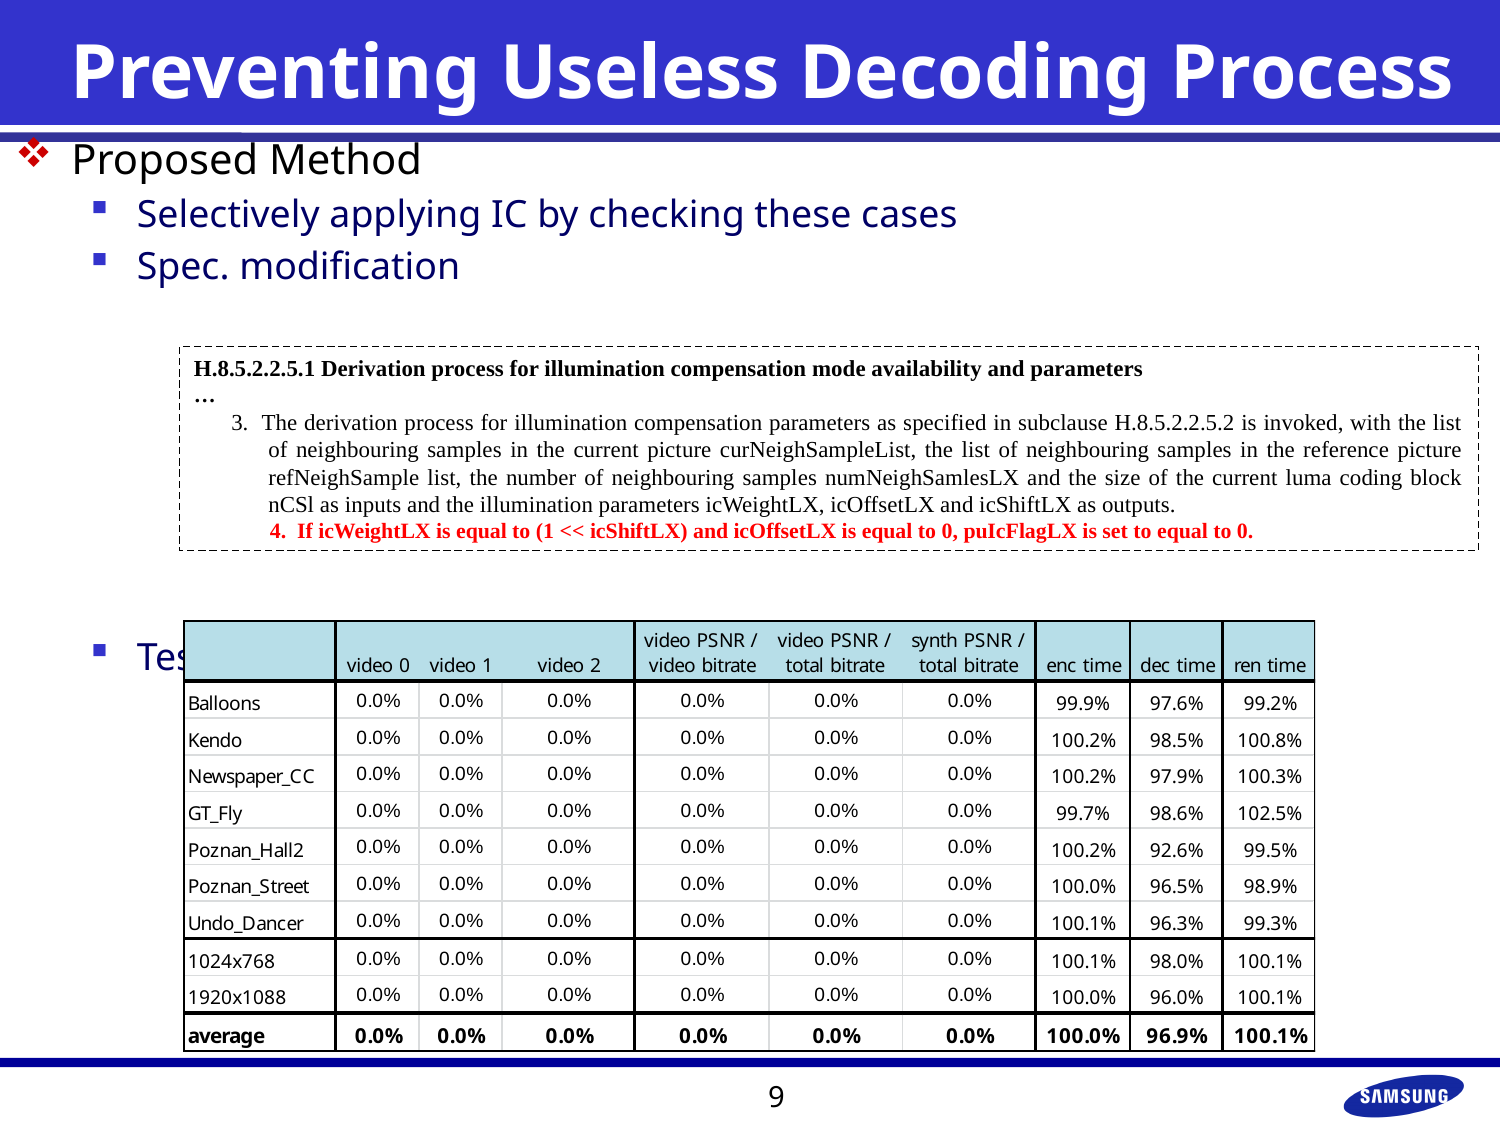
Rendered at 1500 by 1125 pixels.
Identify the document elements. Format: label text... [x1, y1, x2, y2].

text_box H.8.5.2.2.5.1 Derivation process for illumination compensation mode availability and parameters … 3. The derivation process for illumination compensation parameters as specified in subclause H.8.5.2.2.5.2 is invoked, with the list of neighbouring samples in the current picture curNeighSampleList, the list of neighbouring samples in the reference picture refNeighSample list, the number of neighbouring samples numNeighSamlesLX and the size of the current luma coding block nCSl as inputs and the illumination parameters icWeightLX, icOffsetLX and icShiftLX as outputs. 4. If icWeightLX is equal to (1 << icShiftLX) and icOffsetLX is equal to 0, puIcFlagLX is set to equal to 0. [179, 346, 1479, 551]
list Proposed Method Selectively applying IC by checking these cases Spec. modification Test Results (CTC w/ HTM6.0): no coding loss [0, 125, 1500, 1038]
title Preventing Useless Decoding Process [17, 12, 1500, 125]
slide_number 9 [662, 1070, 801, 1121]
picture [1341, 1072, 1466, 1121]
picture [182, 620, 1317, 1053]
